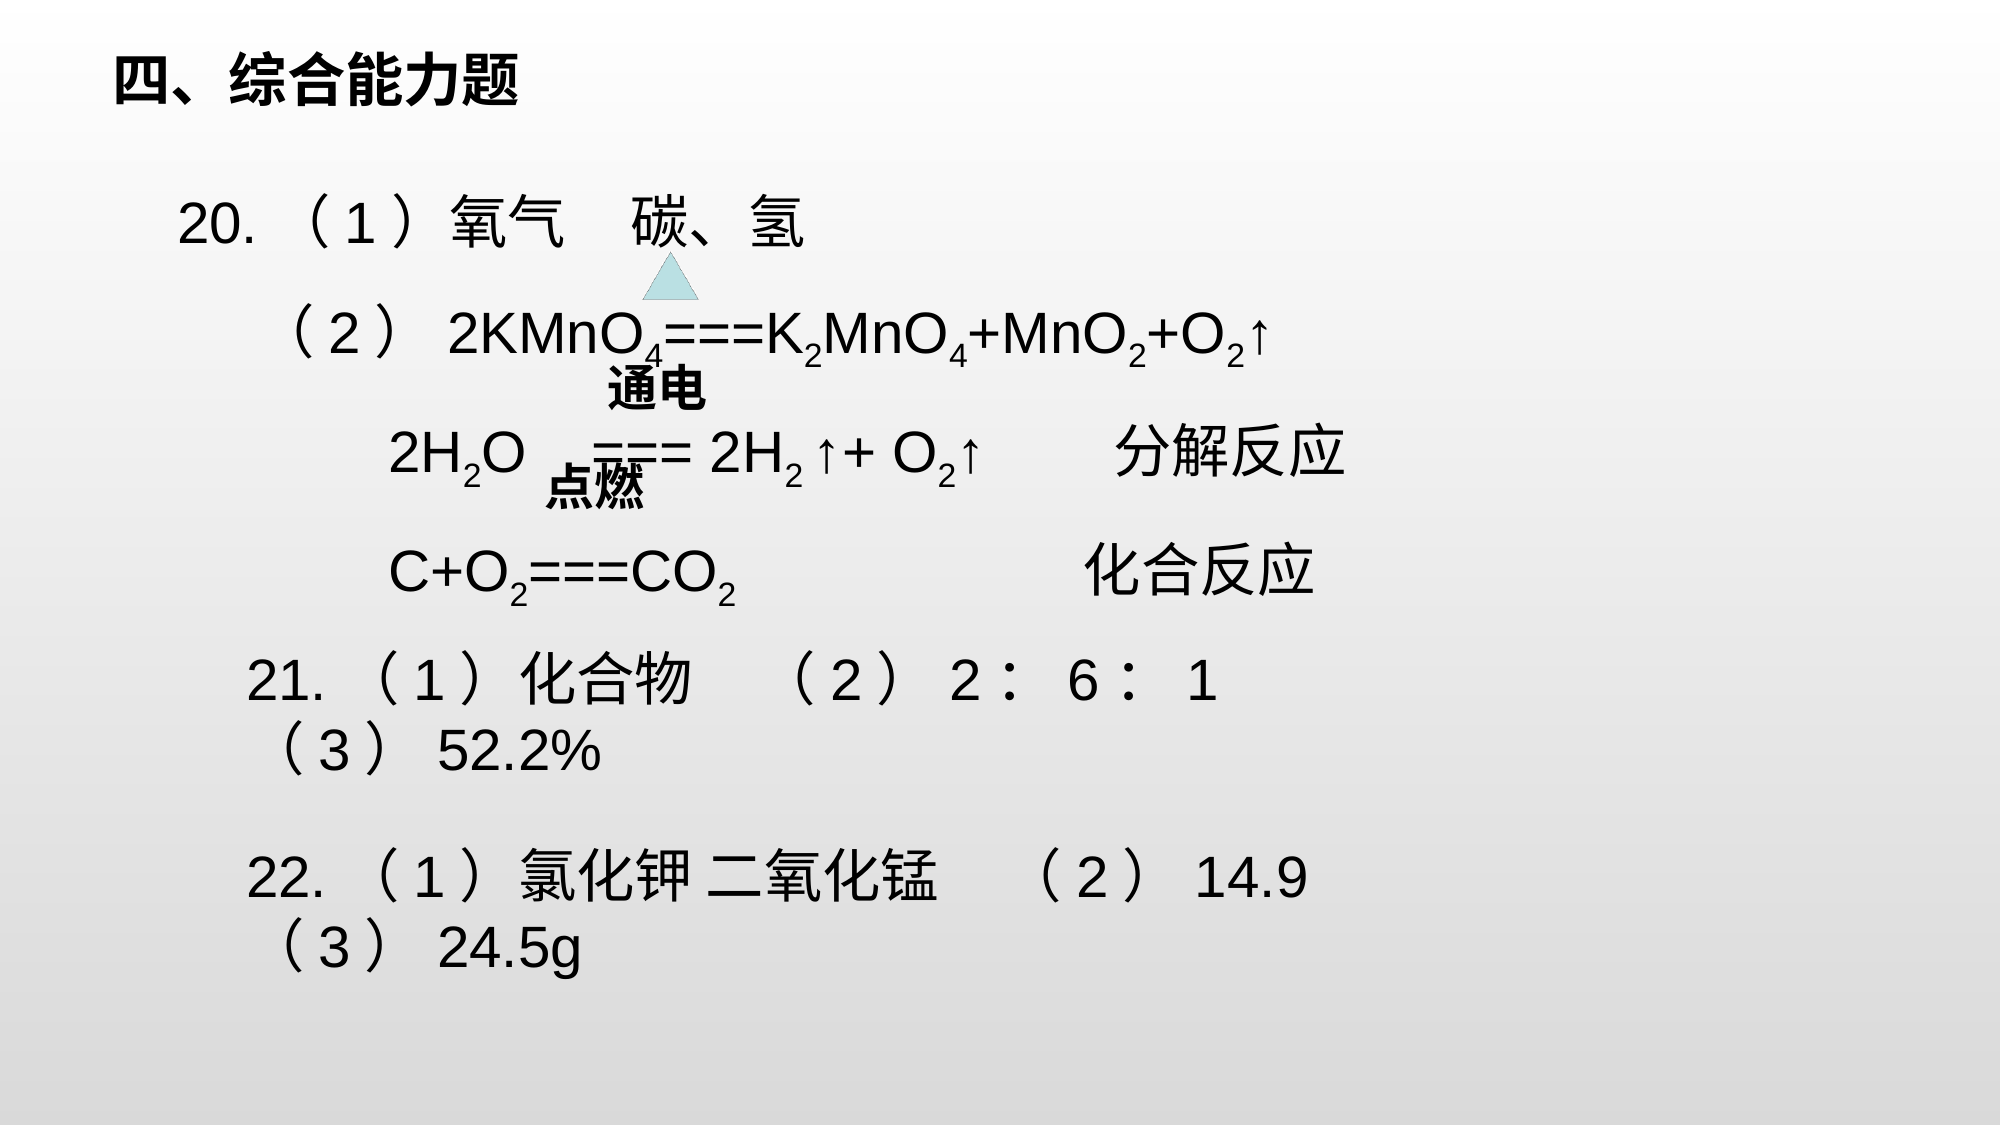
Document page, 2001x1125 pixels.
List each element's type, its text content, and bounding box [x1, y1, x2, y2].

text_box 21.（1）化合物 （2）2：6：1 （3）52.2% [231, 635, 1677, 790]
text_box 通电 [593, 348, 884, 424]
text_box 四、综合能力题 [97, 35, 752, 121]
text_box 20.（1）氧气 碳、氢 （2）2KMnO4===K2MnO4+MnO2+O2↑ 2H2O === 2H2 ↑+ O2↑ 分解反应 C+O2===CO2 化合反应 [162, 142, 1699, 621]
picture [642, 251, 699, 300]
text_box 22.（1）氯化钾 二氧化锰 （2）14.9 （3）24.5g [231, 831, 1677, 987]
text_box 点燃 [530, 447, 821, 523]
